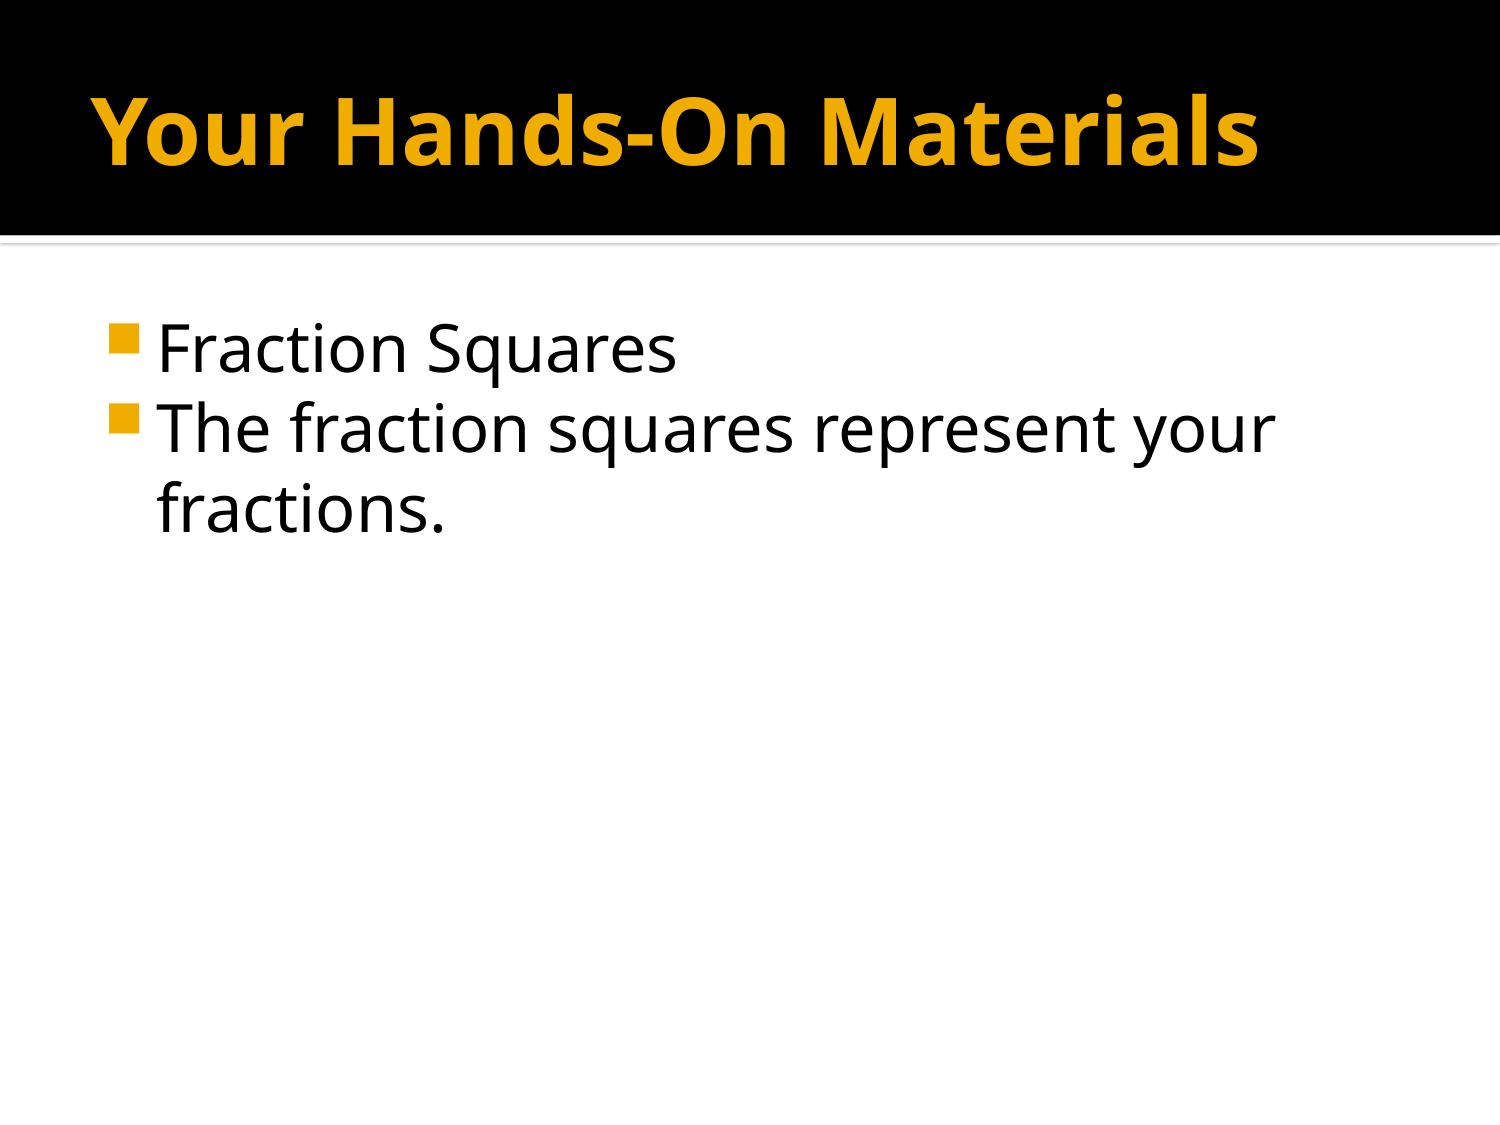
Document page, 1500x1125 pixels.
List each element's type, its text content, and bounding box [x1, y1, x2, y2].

title Your Hands-On Materials [75, 25, 1425, 231]
list Fraction Squares The fraction squares represent your fractions. [75, 291, 1425, 1050]
